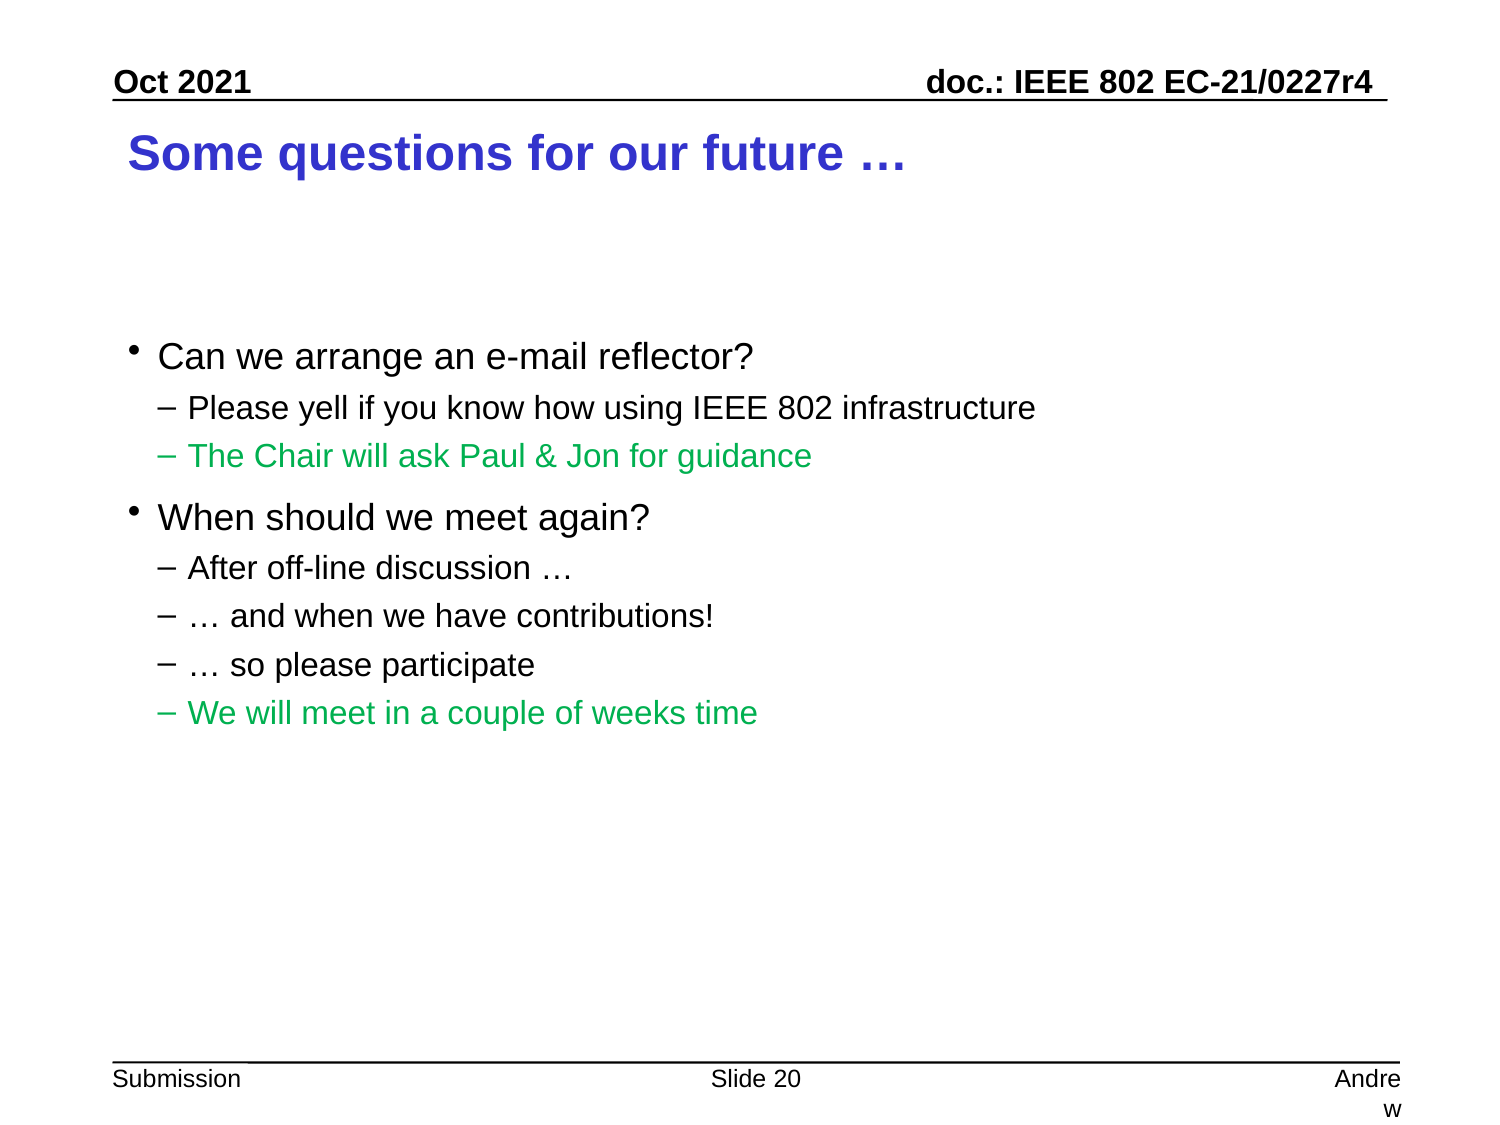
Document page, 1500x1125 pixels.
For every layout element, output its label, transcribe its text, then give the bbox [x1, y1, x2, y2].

list Can we arrange an e-mail reflector? Please yell if you know how using IEEE 802 infrastructure The Chair will ask Paul & Jon for guidance When should we meet again? After off-line discussion … … and when we have contributions! … so please participate We will meet in a couple of weeks time [112, 324, 1388, 1000]
title Some questions for our future … [112, 112, 1388, 288]
footer Andrew Myles, Cisco [1320, 1061, 1402, 1093]
slide_number Slide 20 [709, 1061, 803, 1093]
